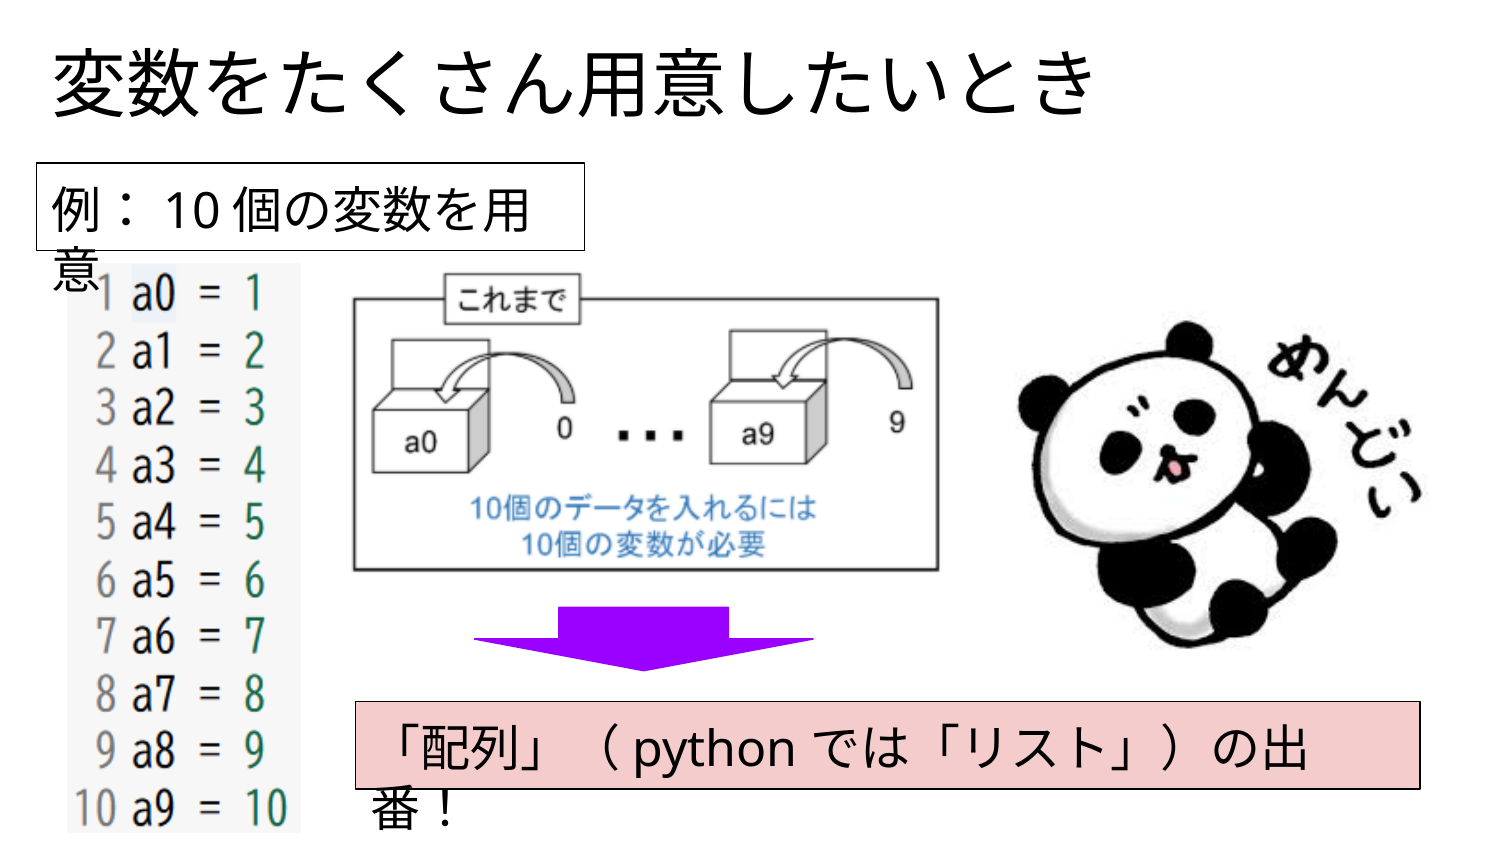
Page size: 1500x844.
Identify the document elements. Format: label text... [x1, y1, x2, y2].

title 変数をたくさん用意したいとき [36, 21, 1435, 131]
picture [67, 263, 302, 833]
text_box 「配列」（pythonでは「リスト」）の出番！ [355, 701, 1421, 790]
picture [342, 269, 945, 574]
text_box 例：10個の変数を用意 [36, 163, 585, 251]
picture [986, 296, 1444, 671]
text_box [474, 607, 814, 671]
